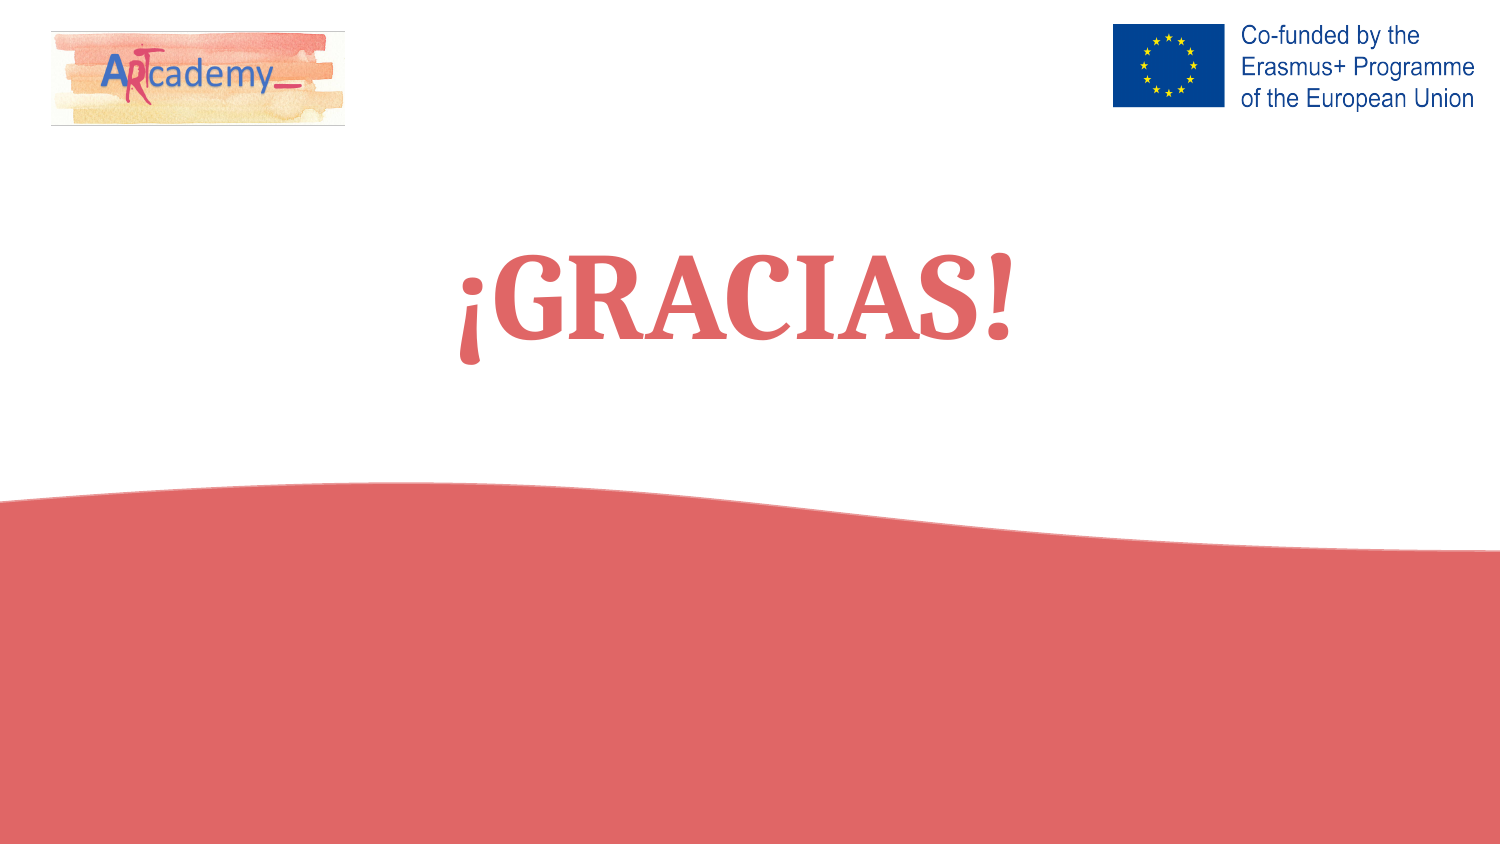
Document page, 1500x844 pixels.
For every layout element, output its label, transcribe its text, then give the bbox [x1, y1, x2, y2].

picture [50, 12, 345, 159]
text_box [0, 483, 1500, 844]
title ¡GRACIAS! [150, 200, 1322, 398]
picture [1112, 24, 1474, 112]
